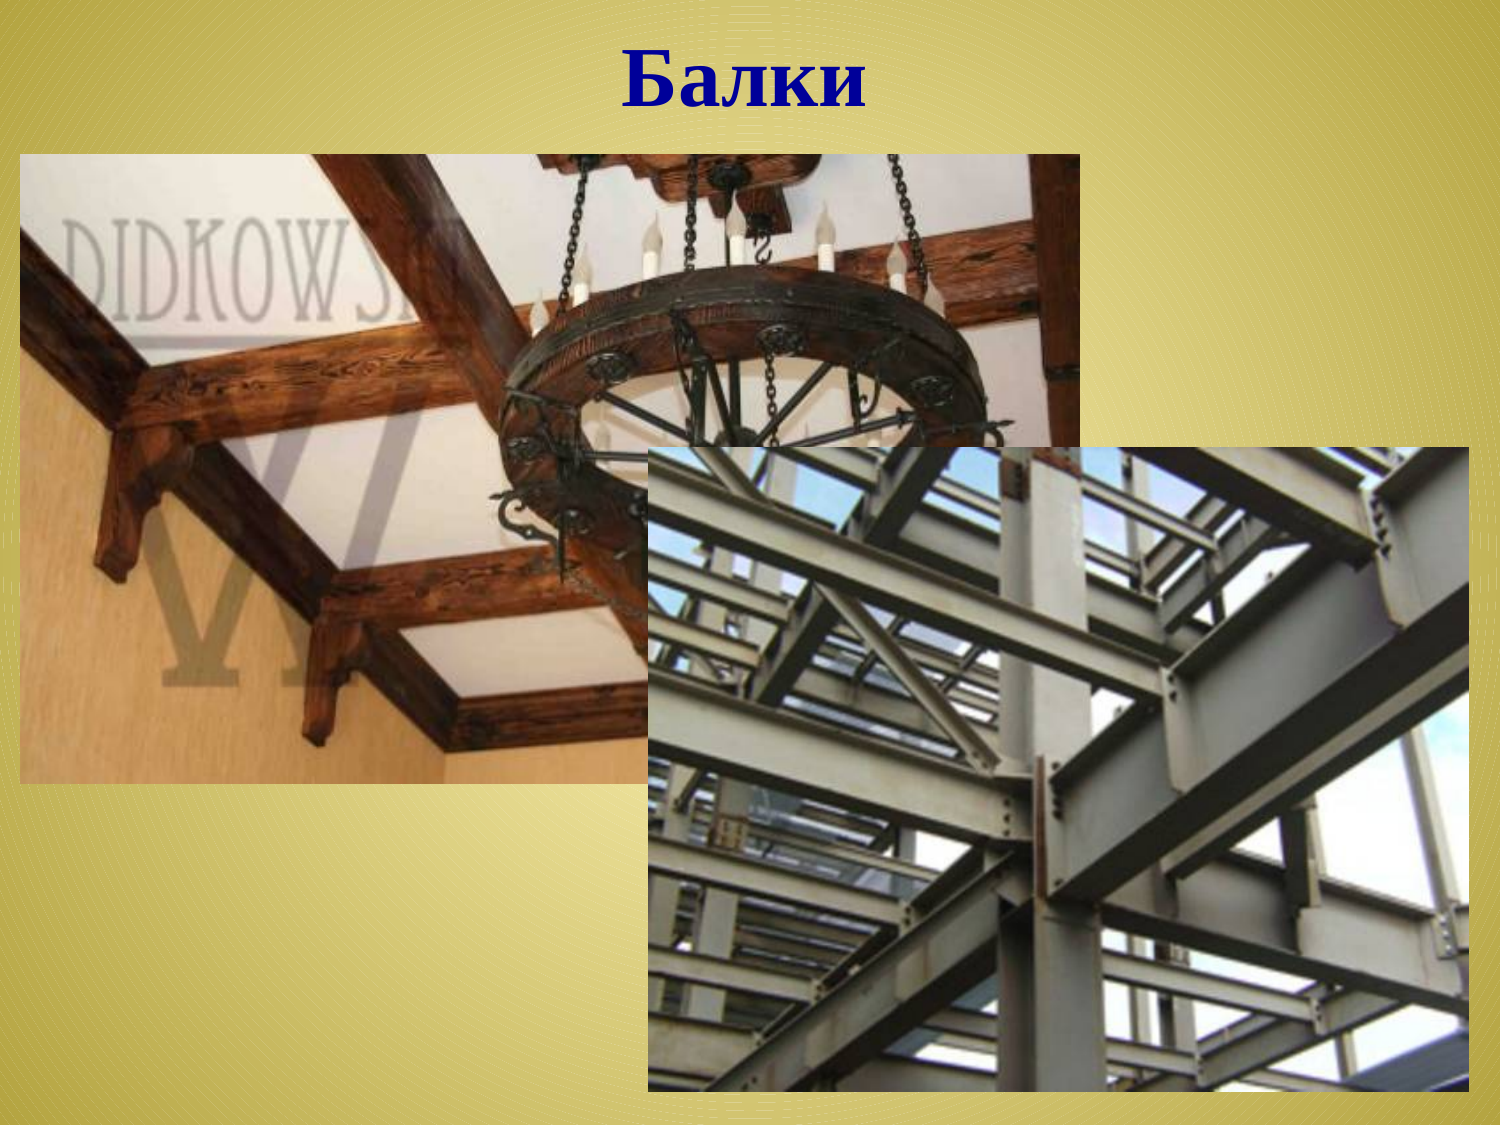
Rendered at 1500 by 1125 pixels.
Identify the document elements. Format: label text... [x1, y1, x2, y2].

picture [19, 154, 1469, 1093]
text_box Балки [460, 92, 1030, 153]
